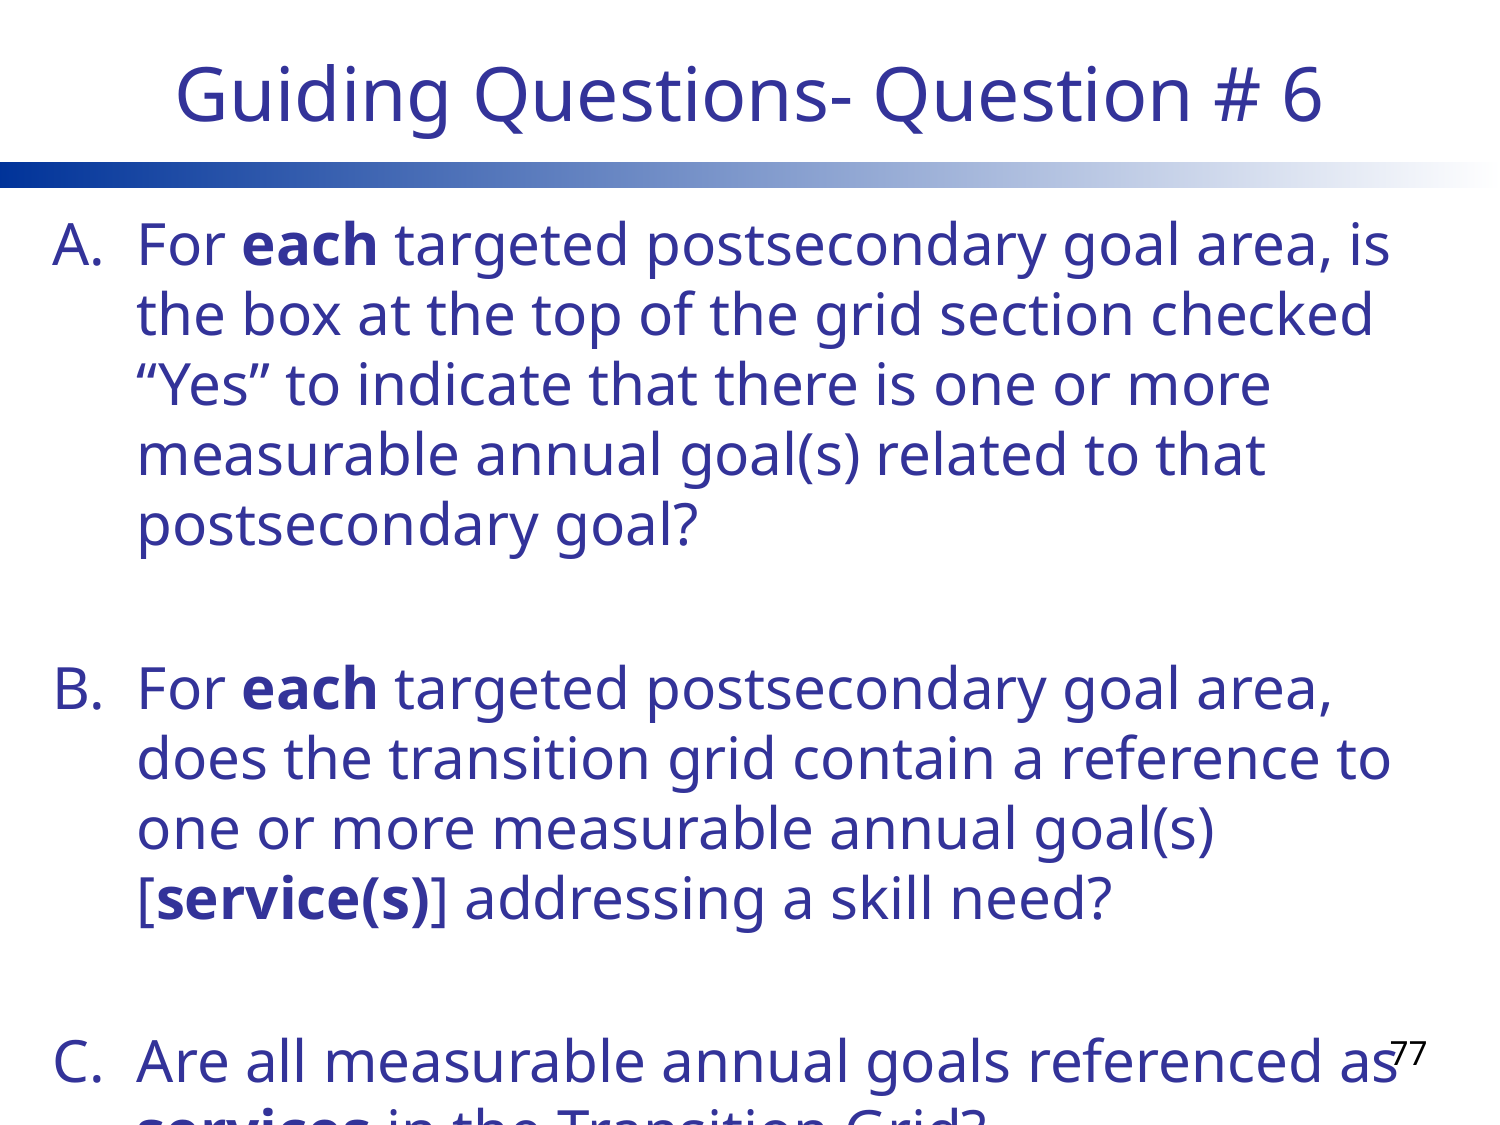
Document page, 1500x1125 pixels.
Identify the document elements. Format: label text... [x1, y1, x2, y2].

text_box 77 [1374, 1024, 1460, 1085]
list For each targeted postsecondary goal area, is the box at the top of the grid section checked “Yes” to indicate that there is one or more measurable annual goal(s) related to that postsecondary goal? For each targeted postsecondary goal area, does the transition grid contain a reference to one or more measurable annual goal(s) [service(s)] addressing a skill need? Are all measurable annual goals referenced as services in the Transition Grid? [37, 200, 1425, 1005]
title Guiding Questions- Question # 6 [75, 45, 1425, 138]
